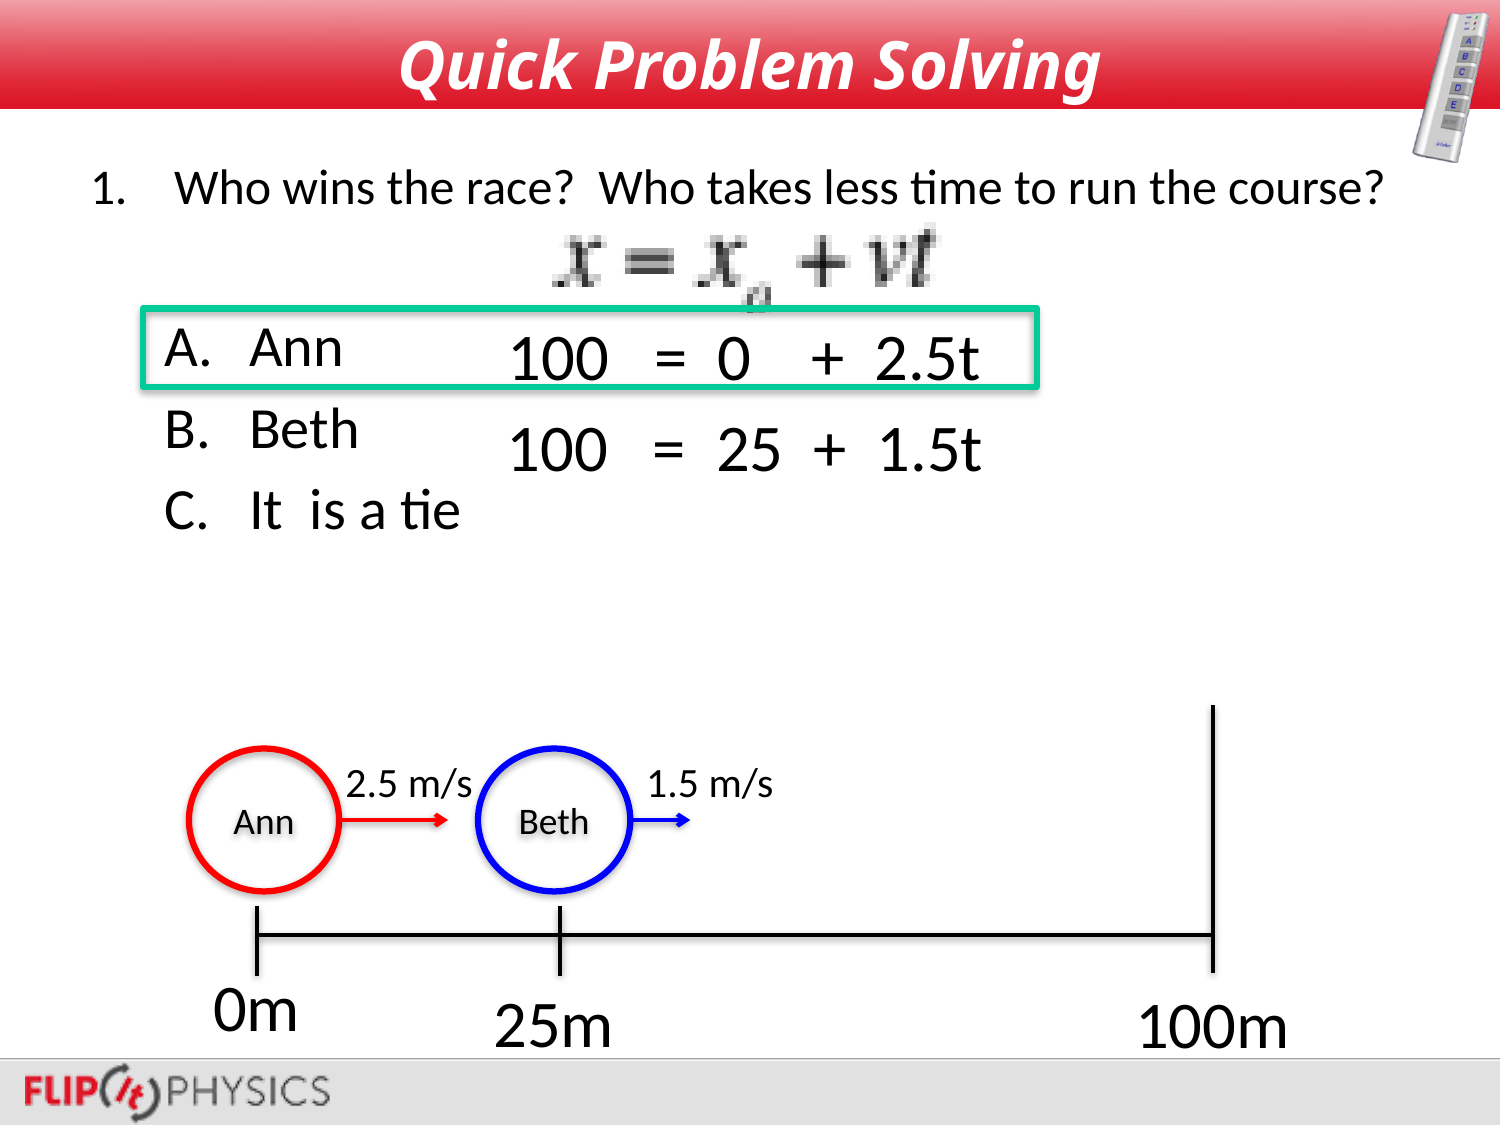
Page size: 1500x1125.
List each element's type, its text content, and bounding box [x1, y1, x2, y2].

picture [0, 0, 1500, 163]
picture [0, 1058, 1500, 1125]
text_box Ann [188, 747, 340, 893]
text_box 1.5 m/s [631, 748, 789, 814]
text_box 0m [198, 956, 316, 1052]
text_box 100m [1120, 974, 1305, 1070]
text_box 100 = 25 + 1.5t [491, 397, 999, 493]
title Quick Problem Solving [75, 15, 1425, 91]
text_box 2.5 m/s [330, 748, 488, 814]
text_box Beth [477, 747, 631, 893]
text_box 25m [478, 973, 630, 1068]
text_box [142, 308, 1037, 387]
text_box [540, 190, 949, 327]
list Who wins the race? Who takes less time to run the course? Ann Beth It is a tie [75, 147, 1425, 655]
